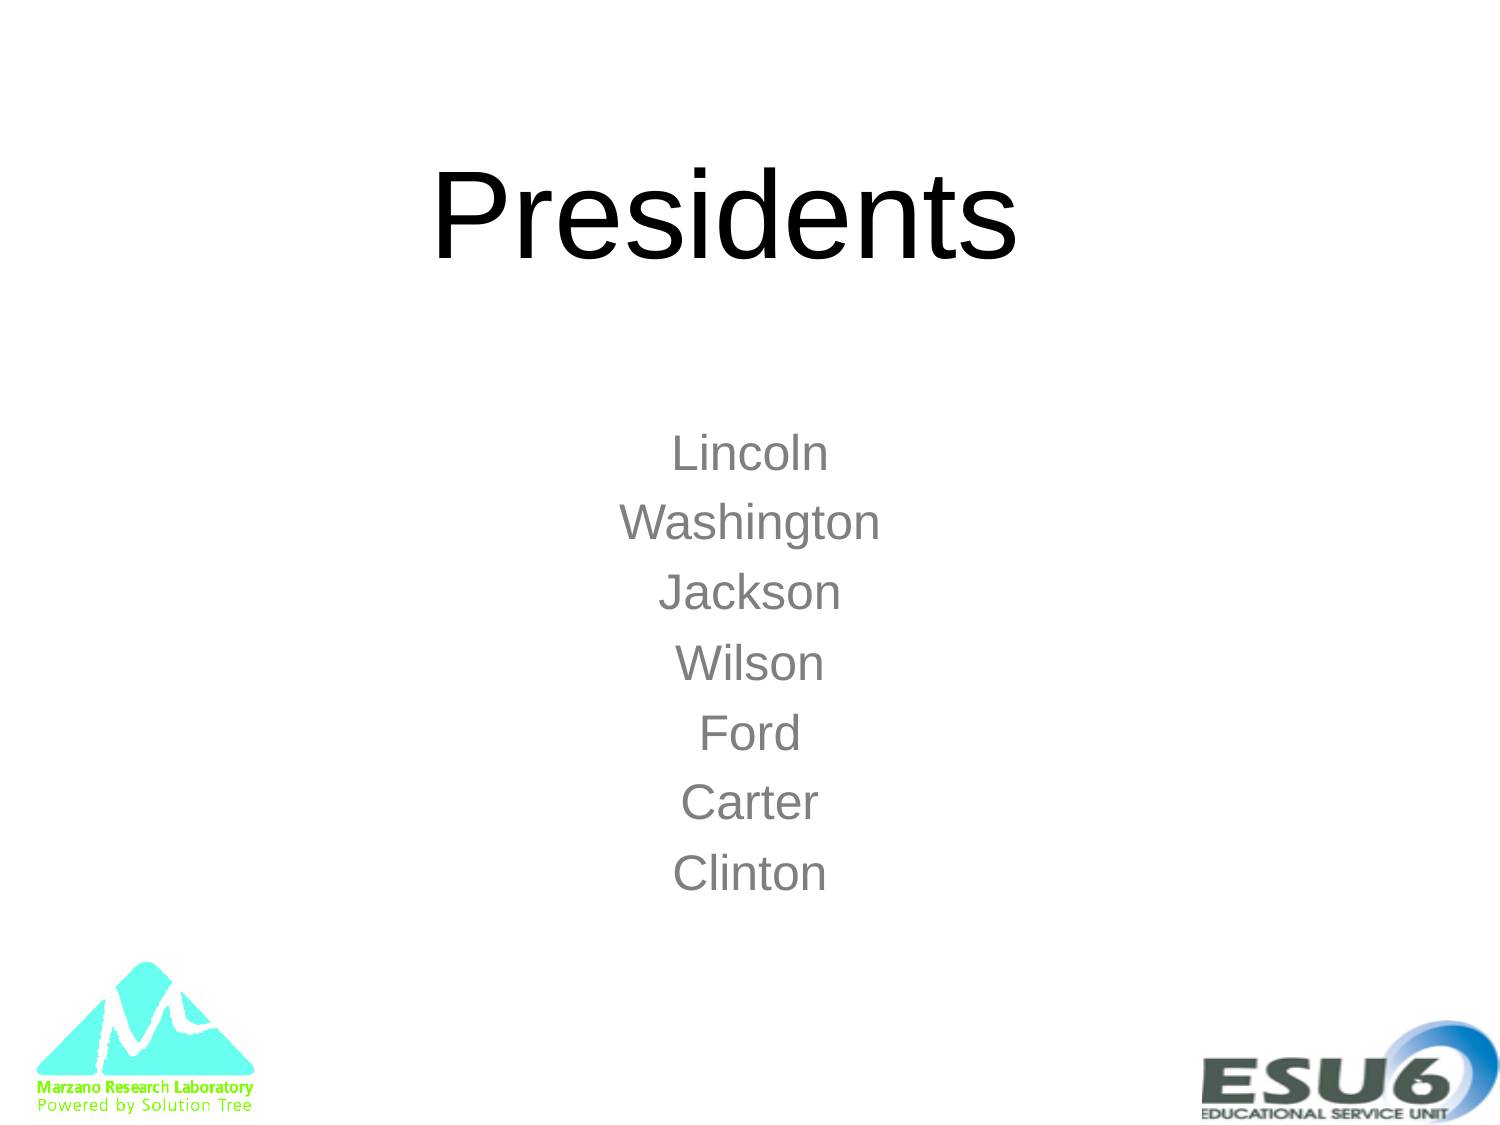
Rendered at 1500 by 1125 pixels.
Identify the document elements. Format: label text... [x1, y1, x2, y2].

subtitle Lincoln Washington Jackson Wilson Ford Carter Clinton [225, 412, 1275, 1013]
picture [1202, 1020, 1500, 1125]
title Presidents [87, 87, 1363, 329]
picture [37, 962, 254, 1114]
